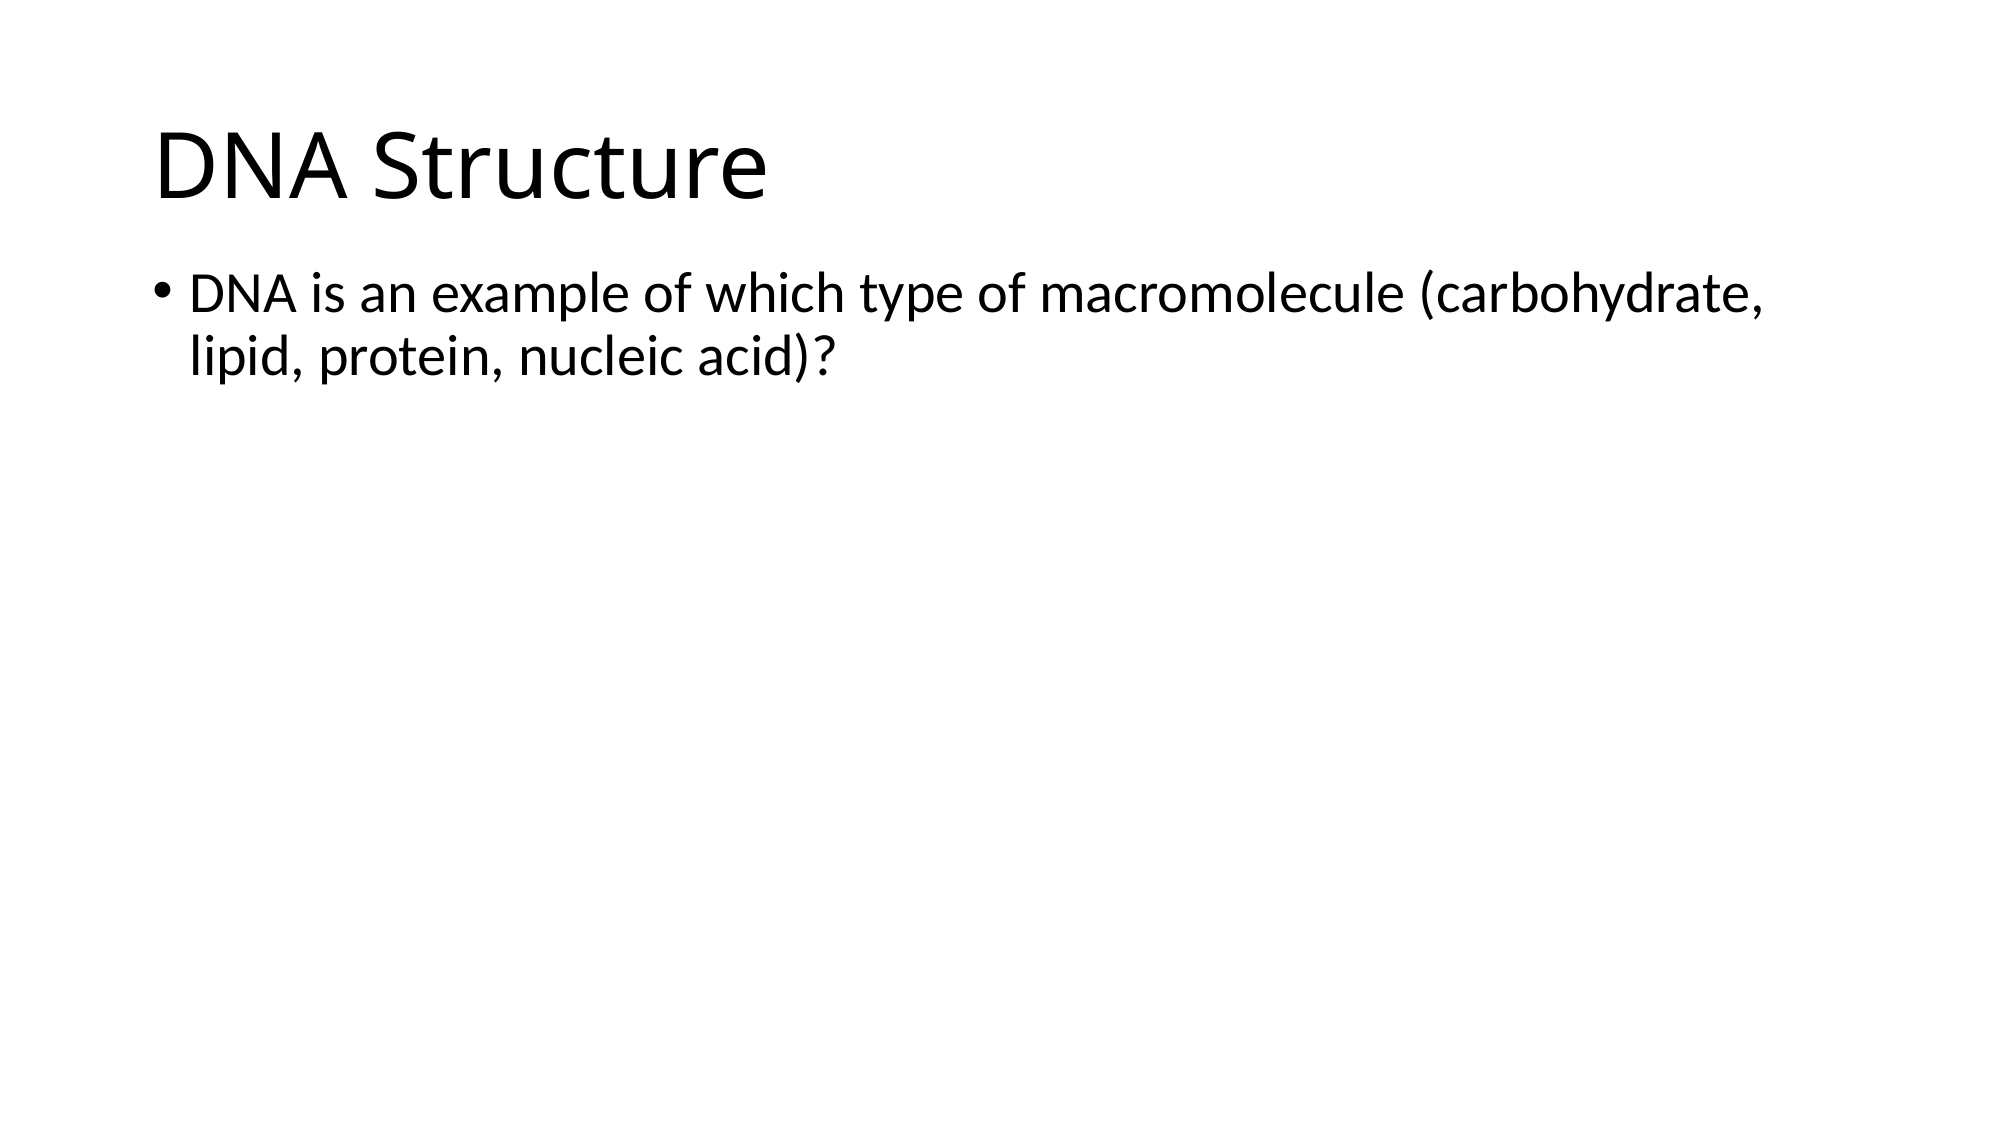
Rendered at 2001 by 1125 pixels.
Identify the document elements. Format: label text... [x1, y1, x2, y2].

title DNA Structure [137, 59, 1863, 254]
list DNA is an example of which type of macromolecule (carbohydrate, lipid, protein, nucleic acid)? [137, 254, 1863, 969]
